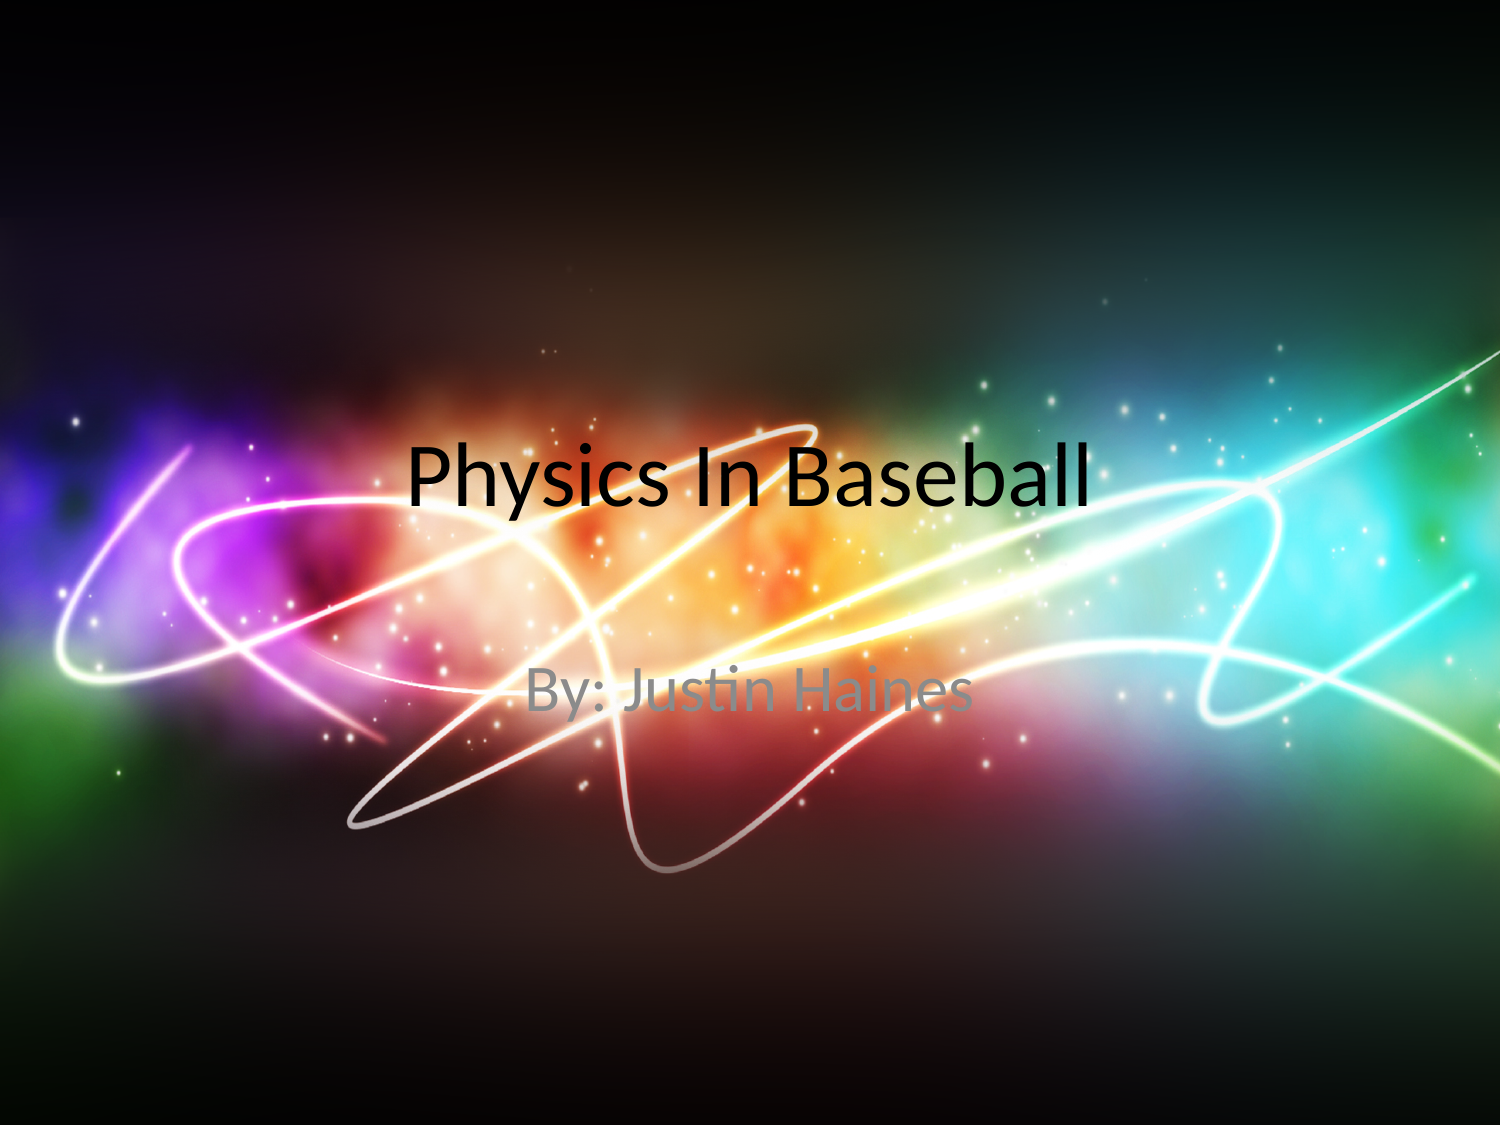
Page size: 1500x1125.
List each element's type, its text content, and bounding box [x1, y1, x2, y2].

picture [0, 0, 1500, 1125]
subtitle By: Justin Haines [225, 637, 1275, 925]
title Physics In Baseball [112, 349, 1388, 591]
